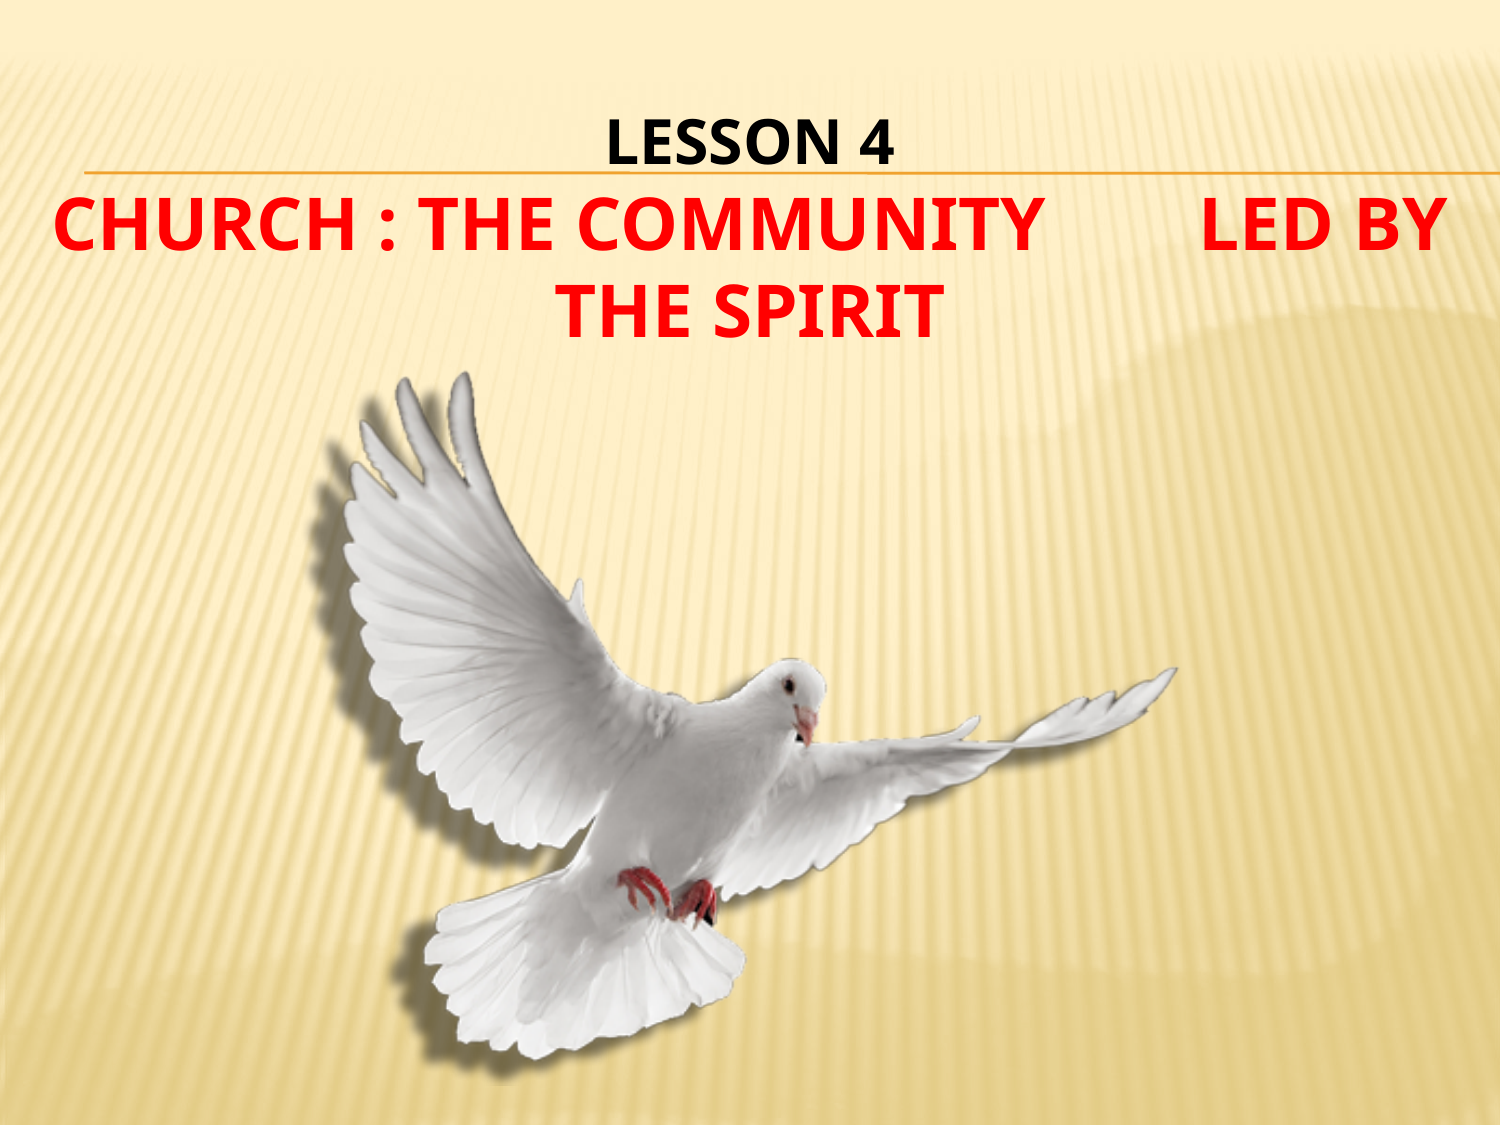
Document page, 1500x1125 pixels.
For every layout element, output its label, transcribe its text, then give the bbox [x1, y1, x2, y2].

text_box LESSON 4 CHURCH : THE COMMUNITY LED BY THE SPIRIT [0, 94, 1500, 360]
picture [291, 349, 1201, 1086]
